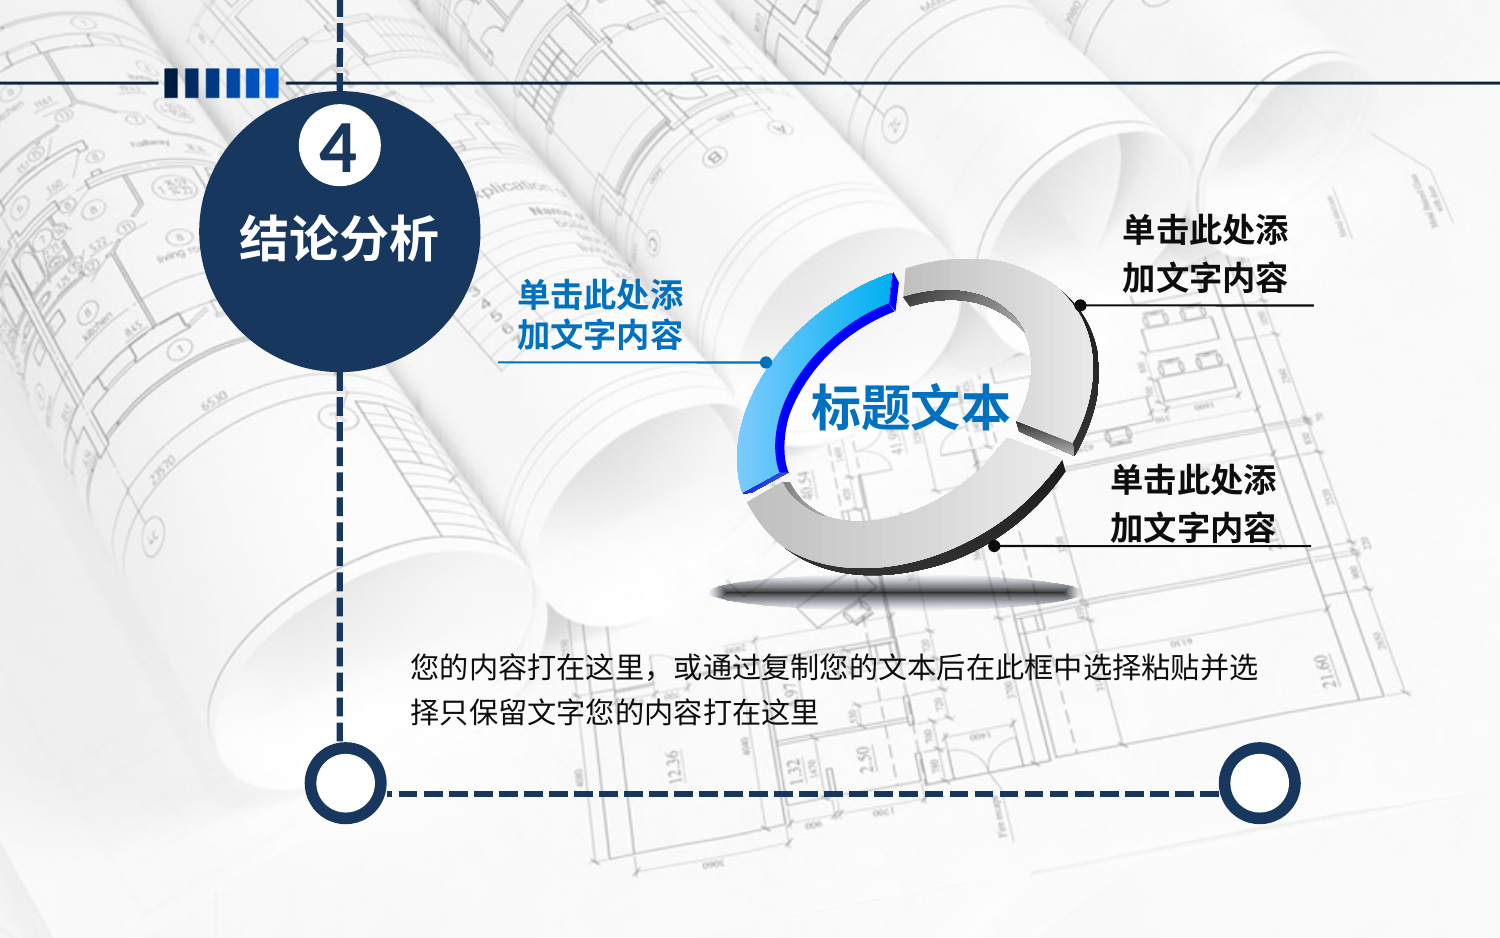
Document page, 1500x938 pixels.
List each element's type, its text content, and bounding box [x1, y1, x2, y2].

text_box 单击此处添 加文字内容 [490, 266, 711, 362]
text_box 您的内容打在这里，或通过复制您的文本后在此框中选择粘贴并选择只保留文字您的内容打在这里 [395, 630, 1299, 783]
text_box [1218, 741, 1302, 825]
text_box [723, 255, 1111, 587]
text_box 单击此处添 加文字内容 [1100, 197, 1312, 302]
picture [0, 0, 1500, 938]
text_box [304, 741, 387, 825]
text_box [198, 90, 481, 373]
text_box [708, 585, 1078, 611]
text_box 单击此处添 加文字内容 [1116, 446, 1300, 551]
